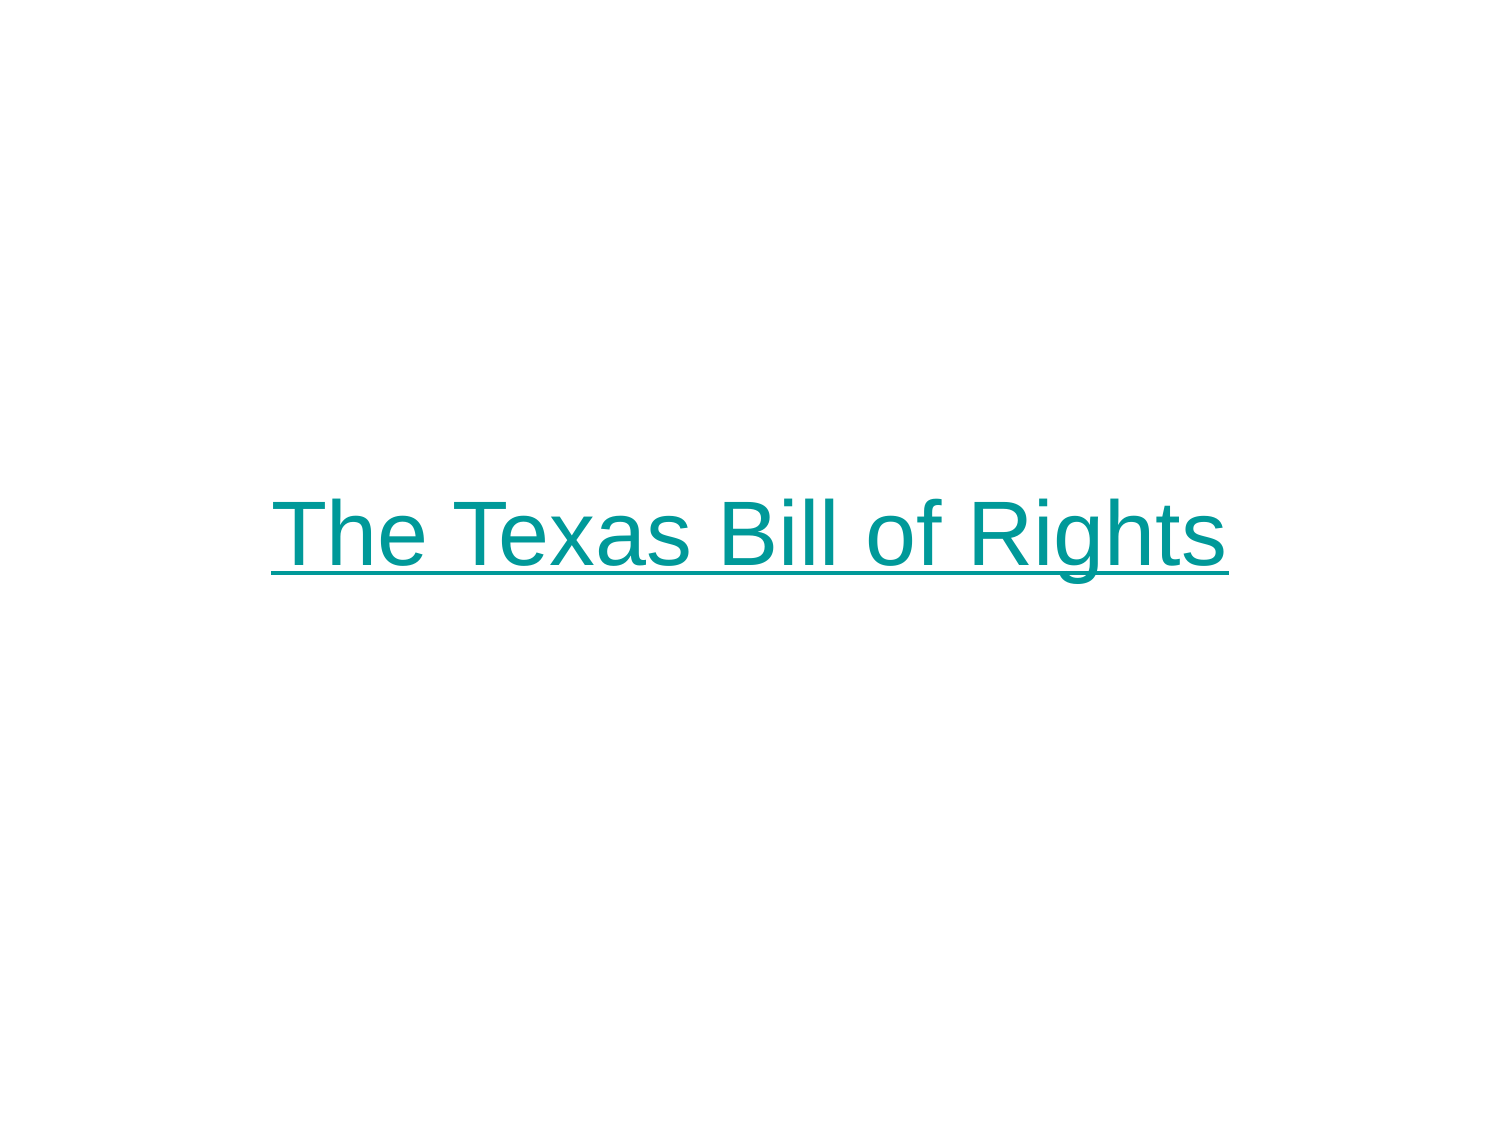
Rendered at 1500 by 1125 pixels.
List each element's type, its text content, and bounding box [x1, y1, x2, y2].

title The Texas Bill of Rights [74, 44, 1426, 1013]
